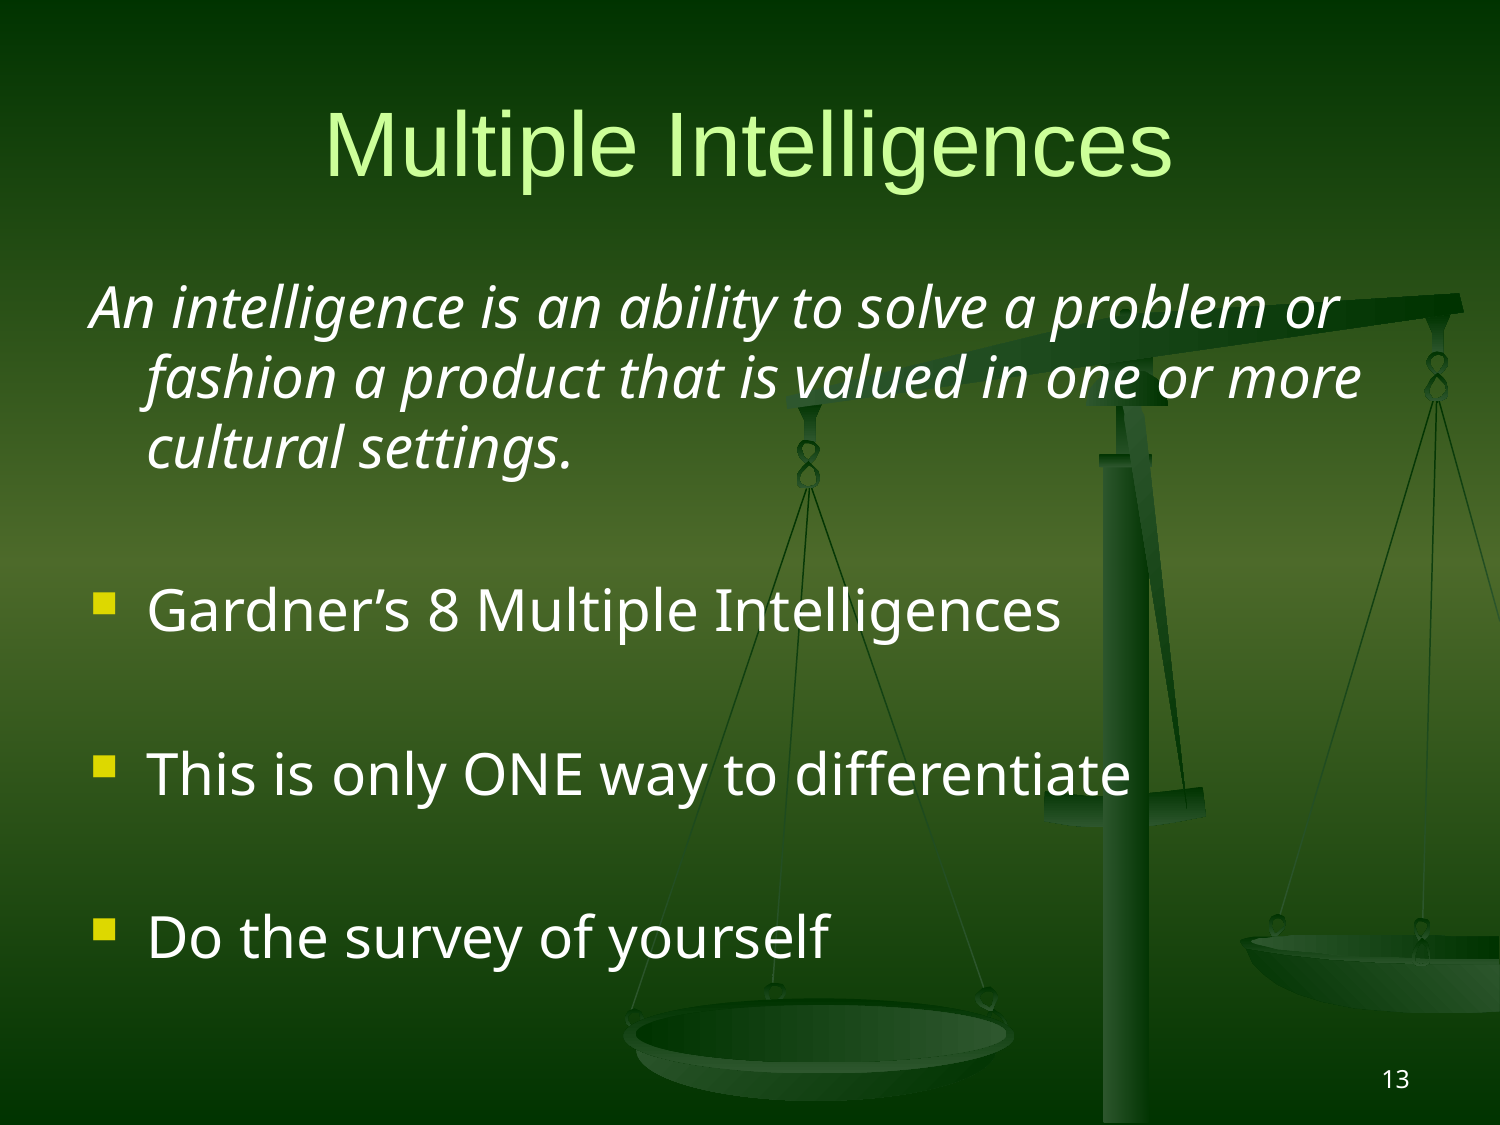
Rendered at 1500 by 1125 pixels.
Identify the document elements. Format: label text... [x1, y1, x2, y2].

slide_number 13 [1074, 1029, 1426, 1106]
list An intelligence is an ability to solve a problem or fashion a product that is valued in one or more cultural settings. Gardner’s 8 Multiple Intelligences This is only ONE way to differentiate Do the survey of yourself [74, 262, 1426, 1006]
title Multiple Intelligences [74, 45, 1426, 234]
